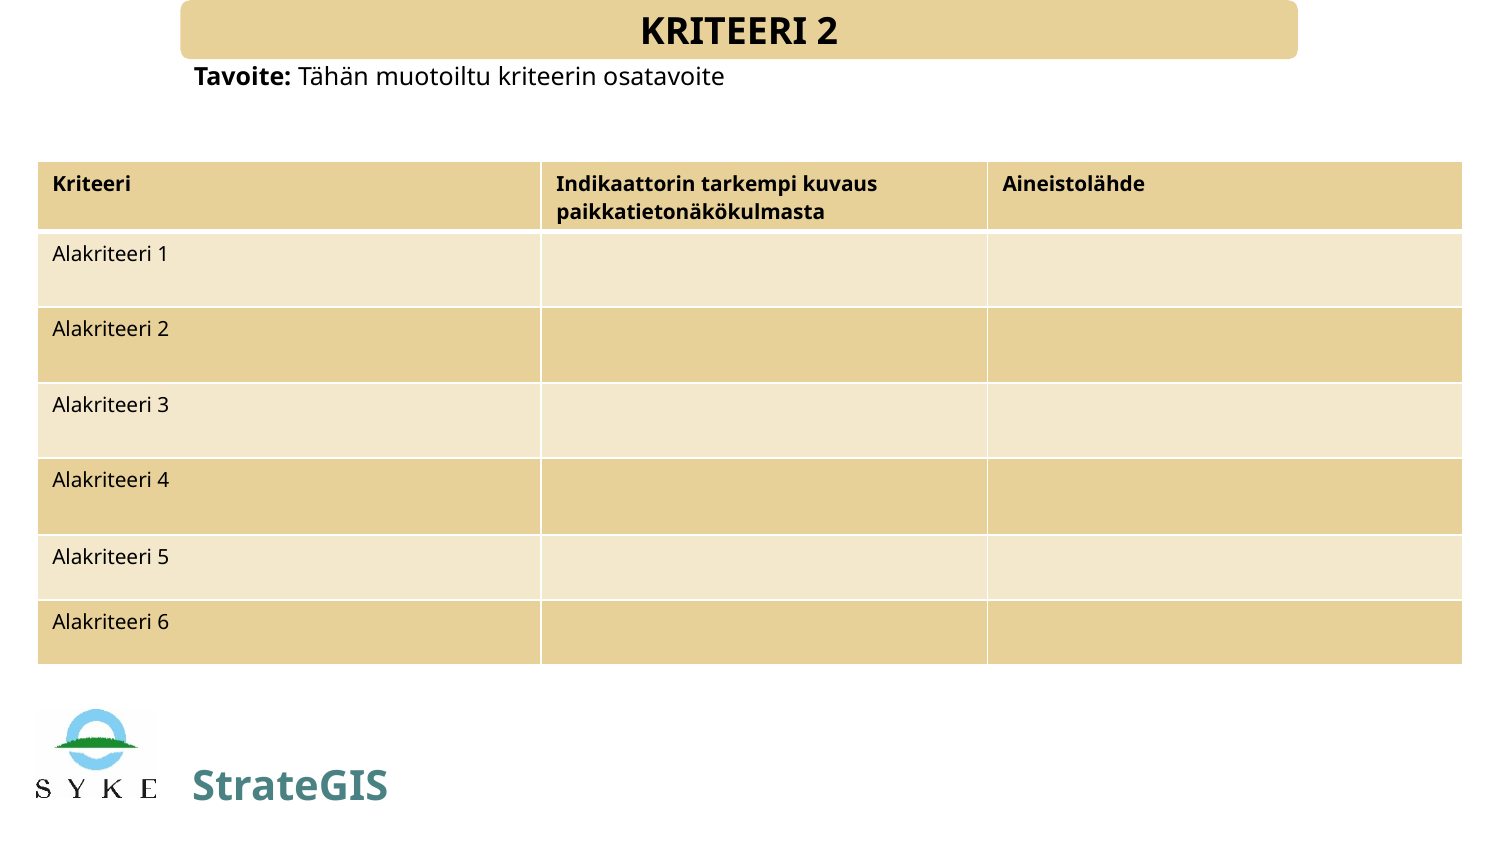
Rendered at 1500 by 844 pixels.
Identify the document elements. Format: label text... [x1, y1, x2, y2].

table_cell [542, 536, 987, 599]
table_header Indikaattorin tarkempi kuvaus paikkatietonäkökulmasta [542, 162, 987, 229]
table_cell Alakriteeri 5 [38, 536, 540, 599]
table_cell Alakriteeri 4 [38, 459, 540, 534]
text_box StrateGIS [177, 751, 404, 817]
table_cell [988, 536, 1462, 599]
table_cell [542, 601, 987, 664]
picture [36, 709, 156, 798]
text_box Tavoite: Tähän muotoiltu kriteerin osatavoite [180, 54, 1298, 128]
table_cell Alakriteeri 6 [38, 601, 540, 664]
table_cell [542, 459, 987, 534]
table_cell [988, 459, 1462, 534]
table_cell [988, 384, 1462, 457]
table_header Aineistolähde [988, 162, 1462, 229]
table_cell [542, 384, 987, 457]
table_cell Alakriteeri 1 [38, 234, 540, 306]
table_cell Alakriteeri 2 [38, 308, 540, 382]
table_cell [542, 308, 987, 382]
table_cell [542, 234, 987, 306]
table_header Kriteeri [38, 162, 540, 229]
table_cell [988, 234, 1462, 306]
table_cell [988, 308, 1462, 382]
table_cell [988, 601, 1462, 664]
table_cell Alakriteeri 3 [38, 384, 540, 457]
text_box KRITEERI 2 [178, 0, 1301, 56]
